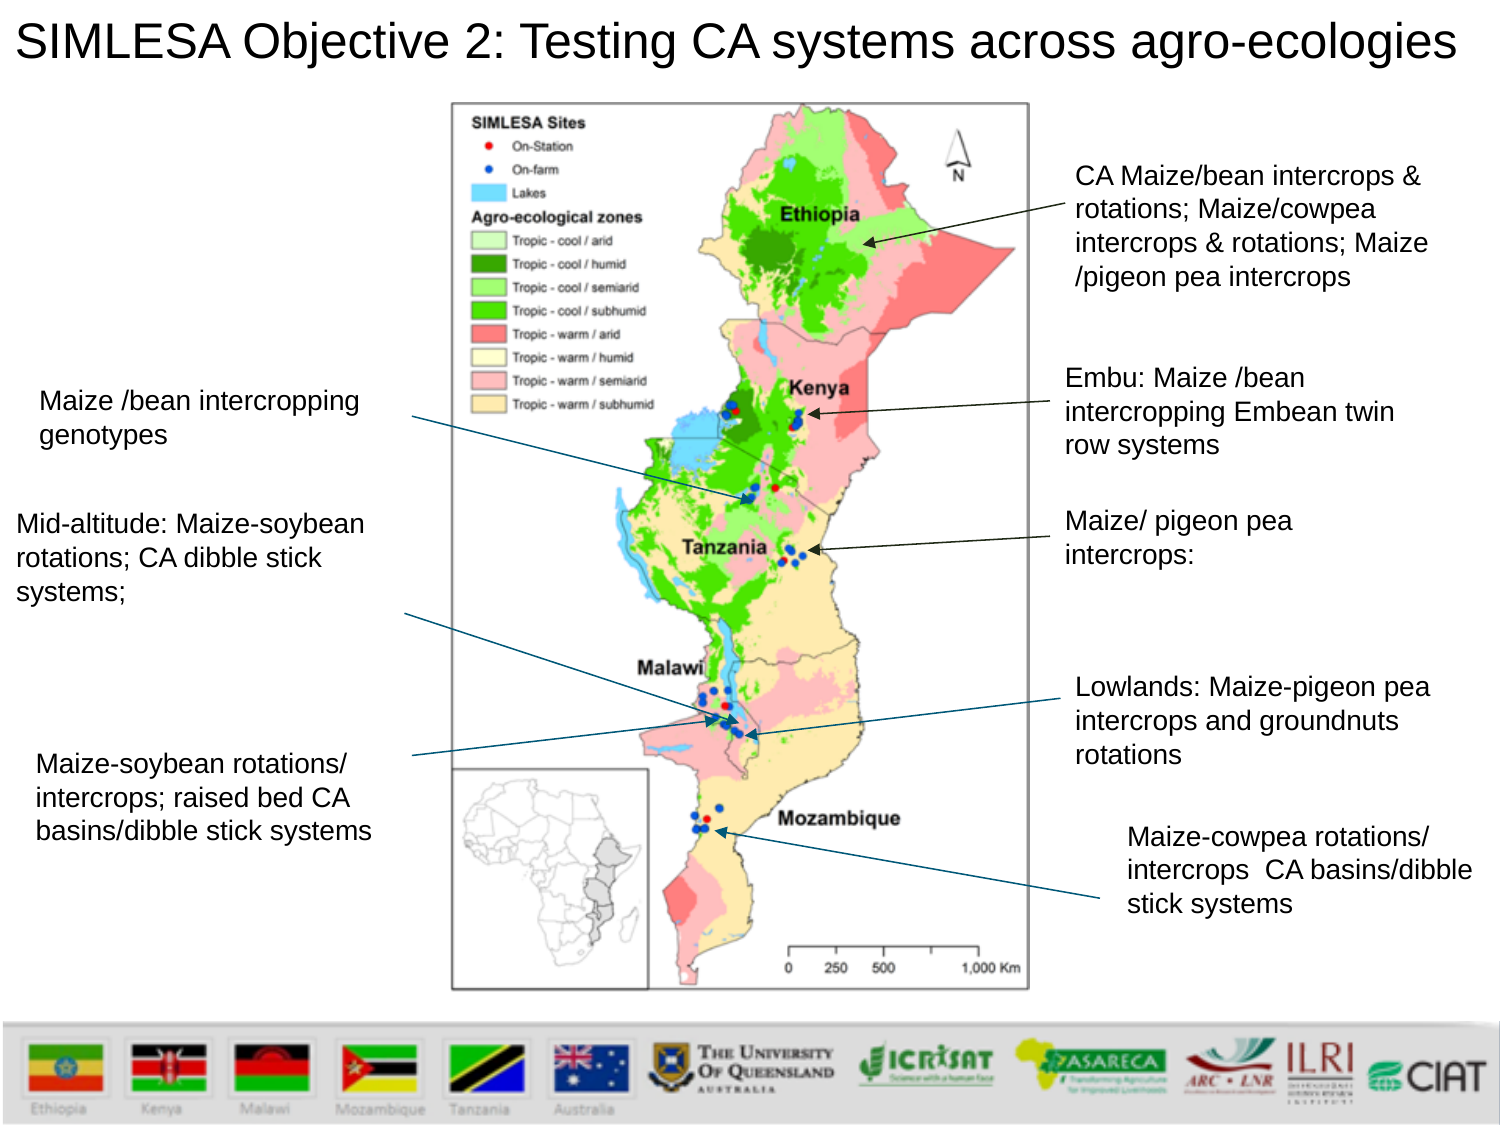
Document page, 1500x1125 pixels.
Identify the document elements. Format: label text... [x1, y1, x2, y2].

text_box Maize-cowpea rotations/ intercrops CA basins/dibble stick systems [1112, 810, 1500, 927]
text_box Lowlands: Maize-pigeon pea intercrops and groundnuts rotations [1060, 661, 1448, 778]
text_box Mid-altitude: Maize-soybean rotations; CA dibble stick systems; [1, 498, 389, 615]
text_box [714, 830, 1101, 899]
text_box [411, 732, 719, 756]
text_box Maize-soybean rotations/ intercrops; raised bed CA basins/dibble stick systems [20, 737, 409, 854]
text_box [807, 536, 1051, 551]
text_box Embu: Maize /bean intercropping Embean twin row systems [1049, 351, 1438, 468]
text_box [807, 400, 1051, 415]
picture [449, 102, 1030, 994]
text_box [744, 698, 1061, 736]
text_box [404, 613, 740, 724]
text_box Maize /bean intercropping genotypes [24, 375, 412, 458]
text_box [862, 202, 1066, 246]
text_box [411, 416, 754, 502]
text_box Maize/ pigeon pea intercrops: [1049, 495, 1438, 578]
text_box CA Maize/bean intercrops & rotations; Maize/cowpea intercrops & rotations; Maize /pigeon pea intercrops [1060, 149, 1448, 299]
text_box SIMLESA Objective 2: Testing CA systems across agro-ecologies [0, 0, 1500, 76]
picture [2, 1021, 1500, 1125]
